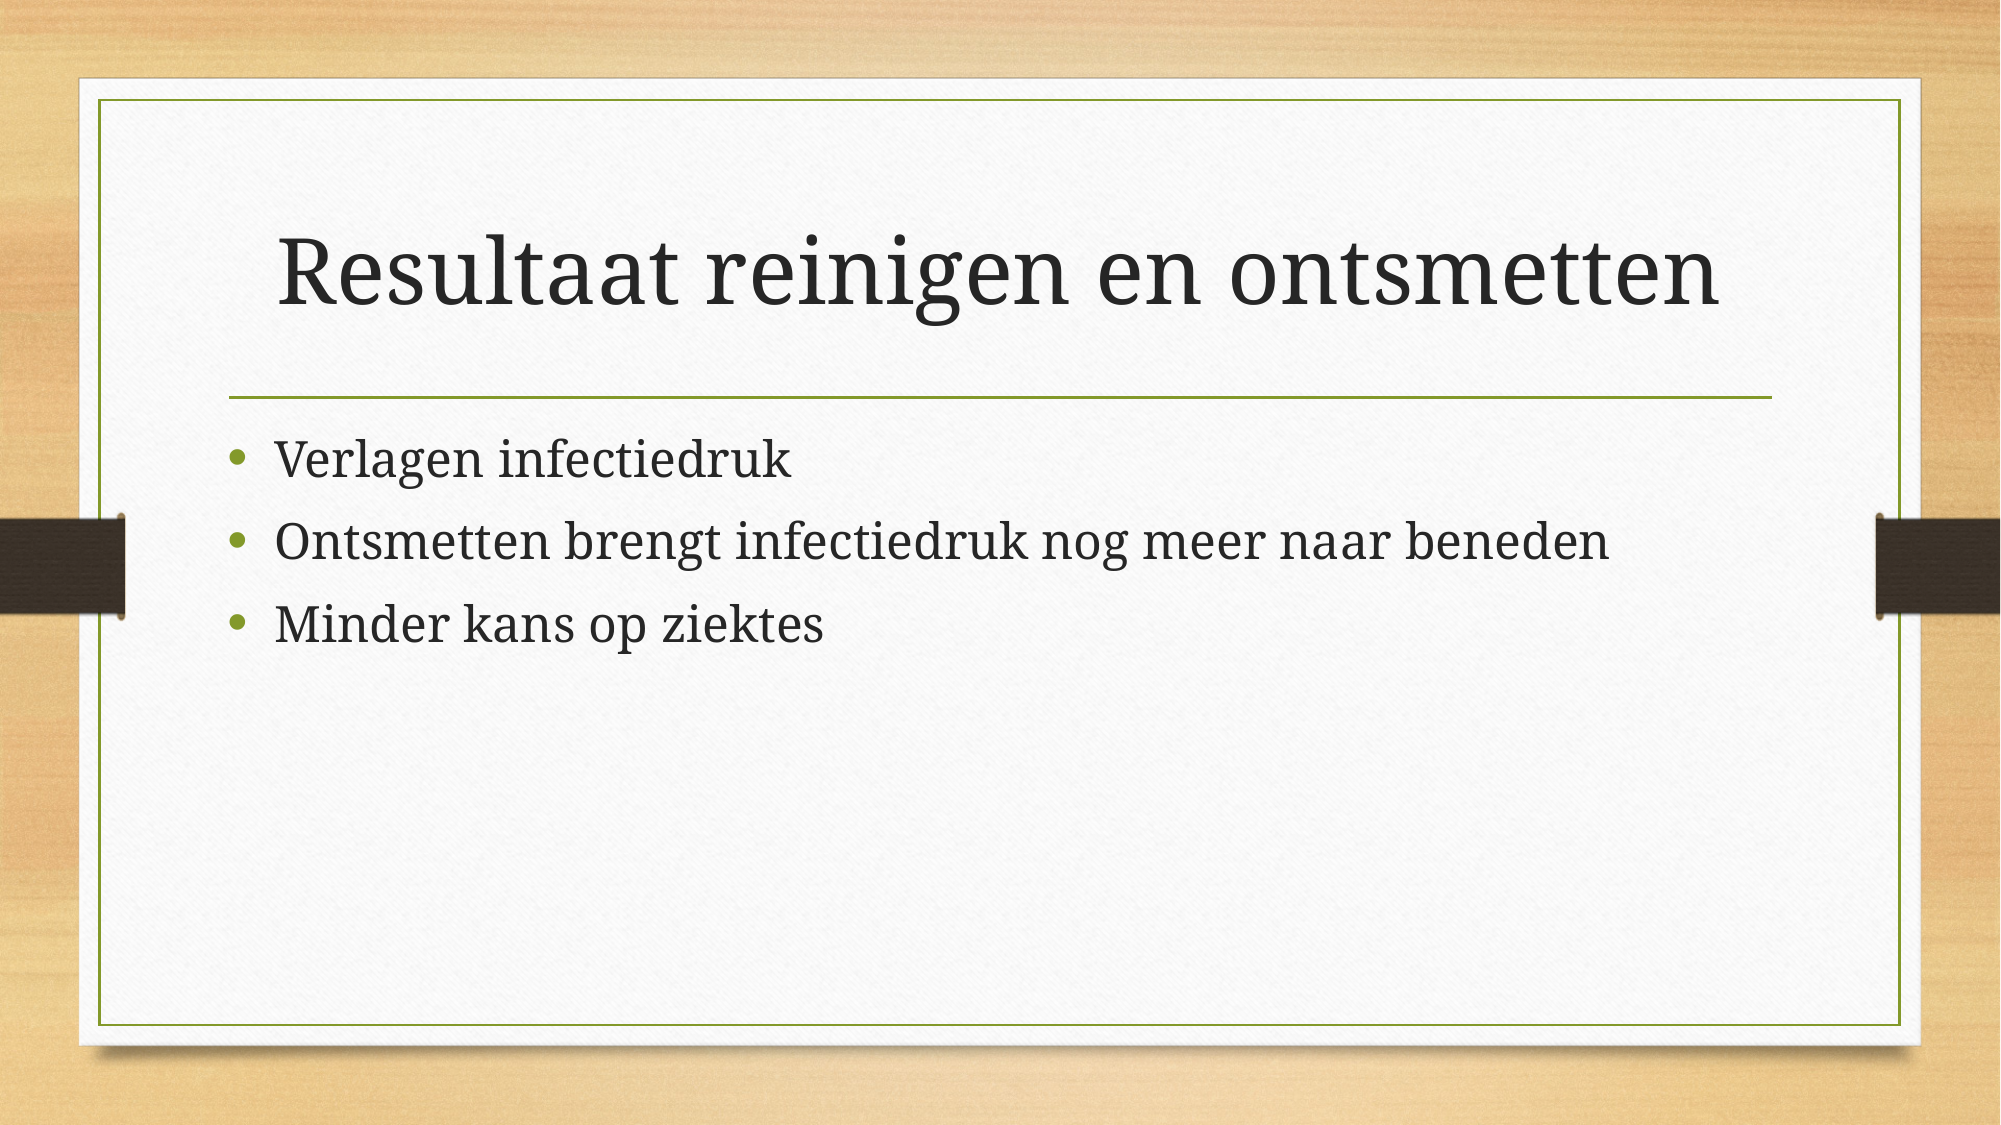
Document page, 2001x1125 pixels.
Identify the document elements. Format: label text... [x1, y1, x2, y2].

list Verlagen infectiedruk Ontsmetten brengt infectiedruk nog meer naar beneden Minder kans op ziektes [212, 419, 1788, 964]
picture [0, 0, 2001, 1125]
title Resultaat reinigen en ontsmetten [212, 161, 1788, 375]
